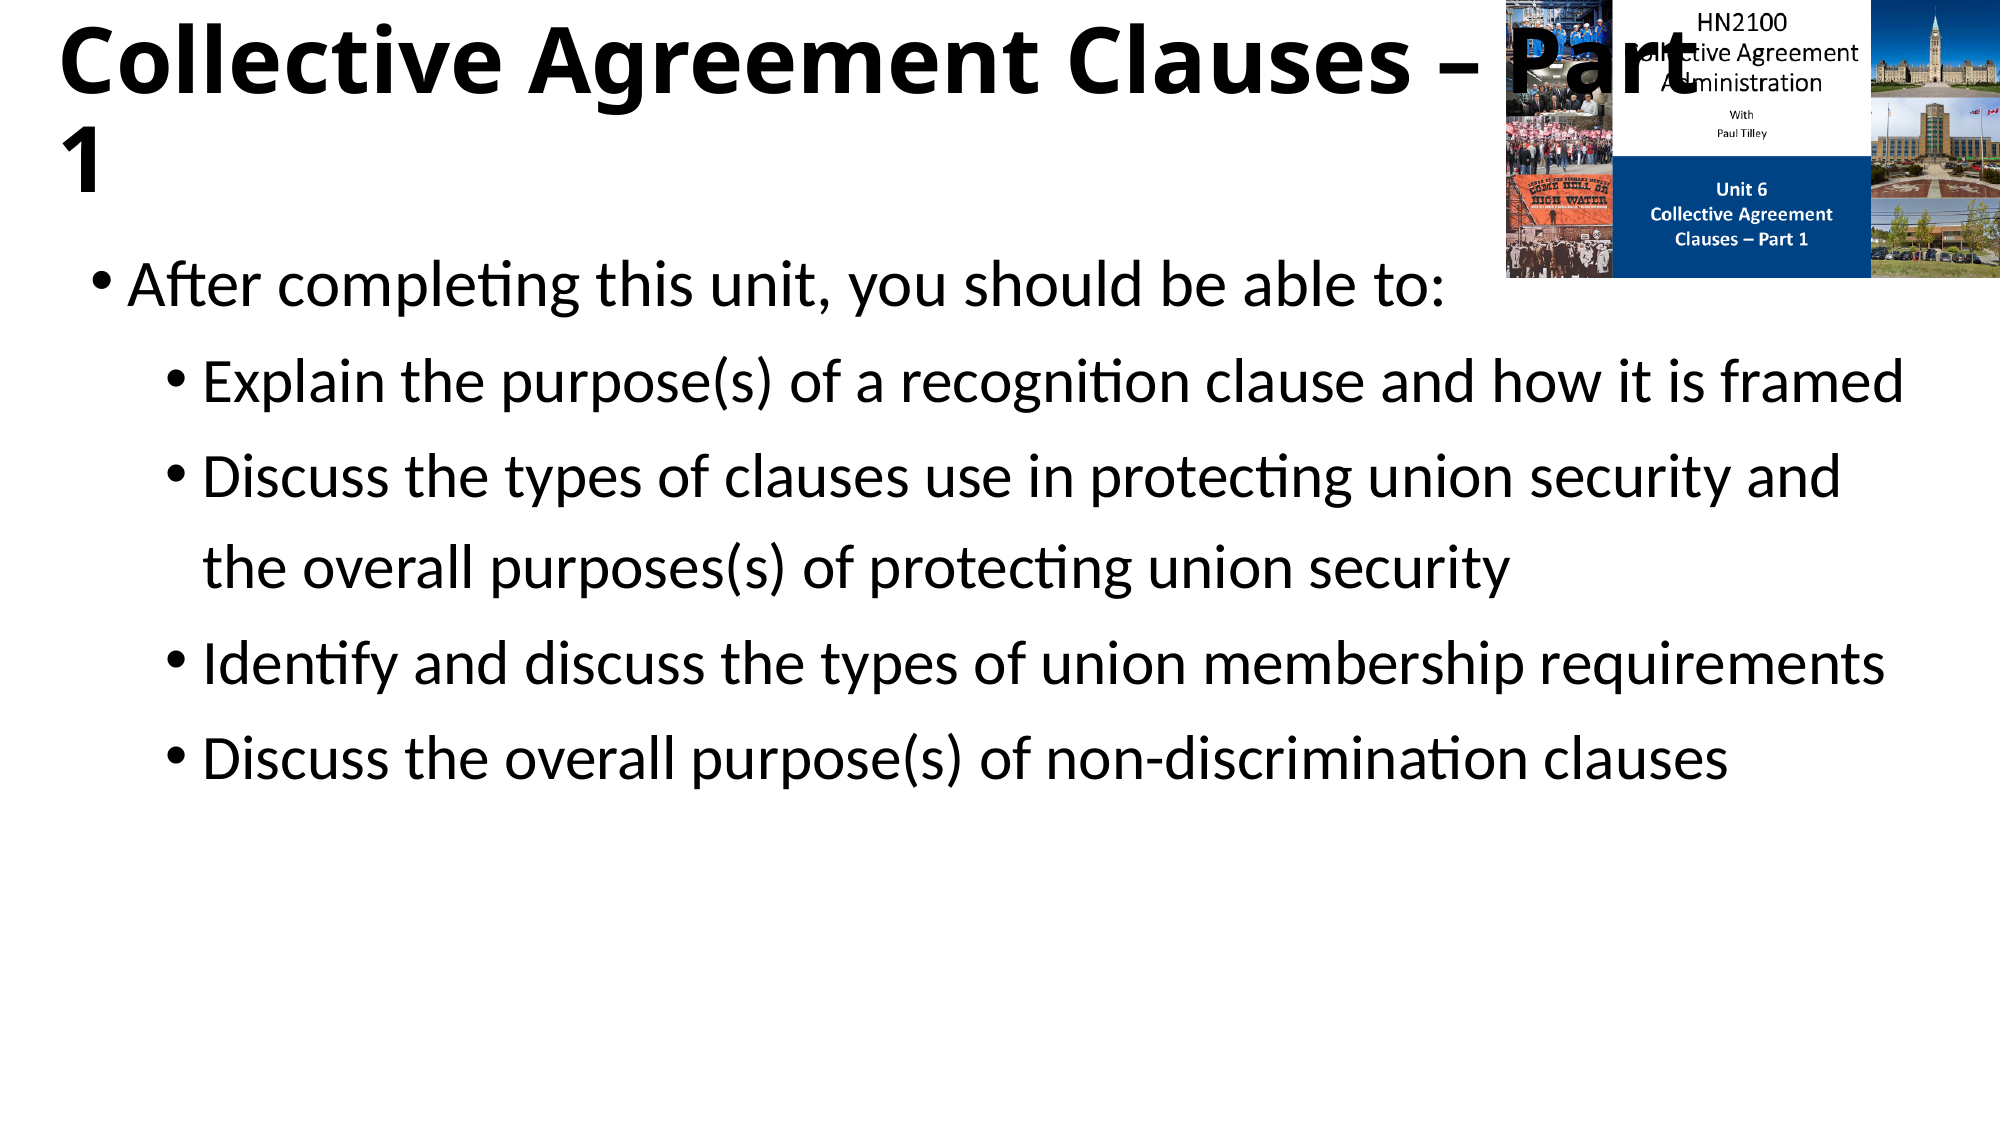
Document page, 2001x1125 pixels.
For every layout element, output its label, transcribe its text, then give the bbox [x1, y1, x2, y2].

picture [1506, 0, 2000, 278]
title Collective Agreement Clauses – Part 1 [42, 59, 1506, 278]
list After completing this unit, you should be able to: Explain the purpose(s) of a recognition clause and how it is framed Discuss the types of clauses use in protecting union security and the overall purposes(s) of protecting union security Identify and discuss the types of union membership requirements Discuss the overall purpose(s) of non-discrimination clauses [75, 216, 1956, 931]
